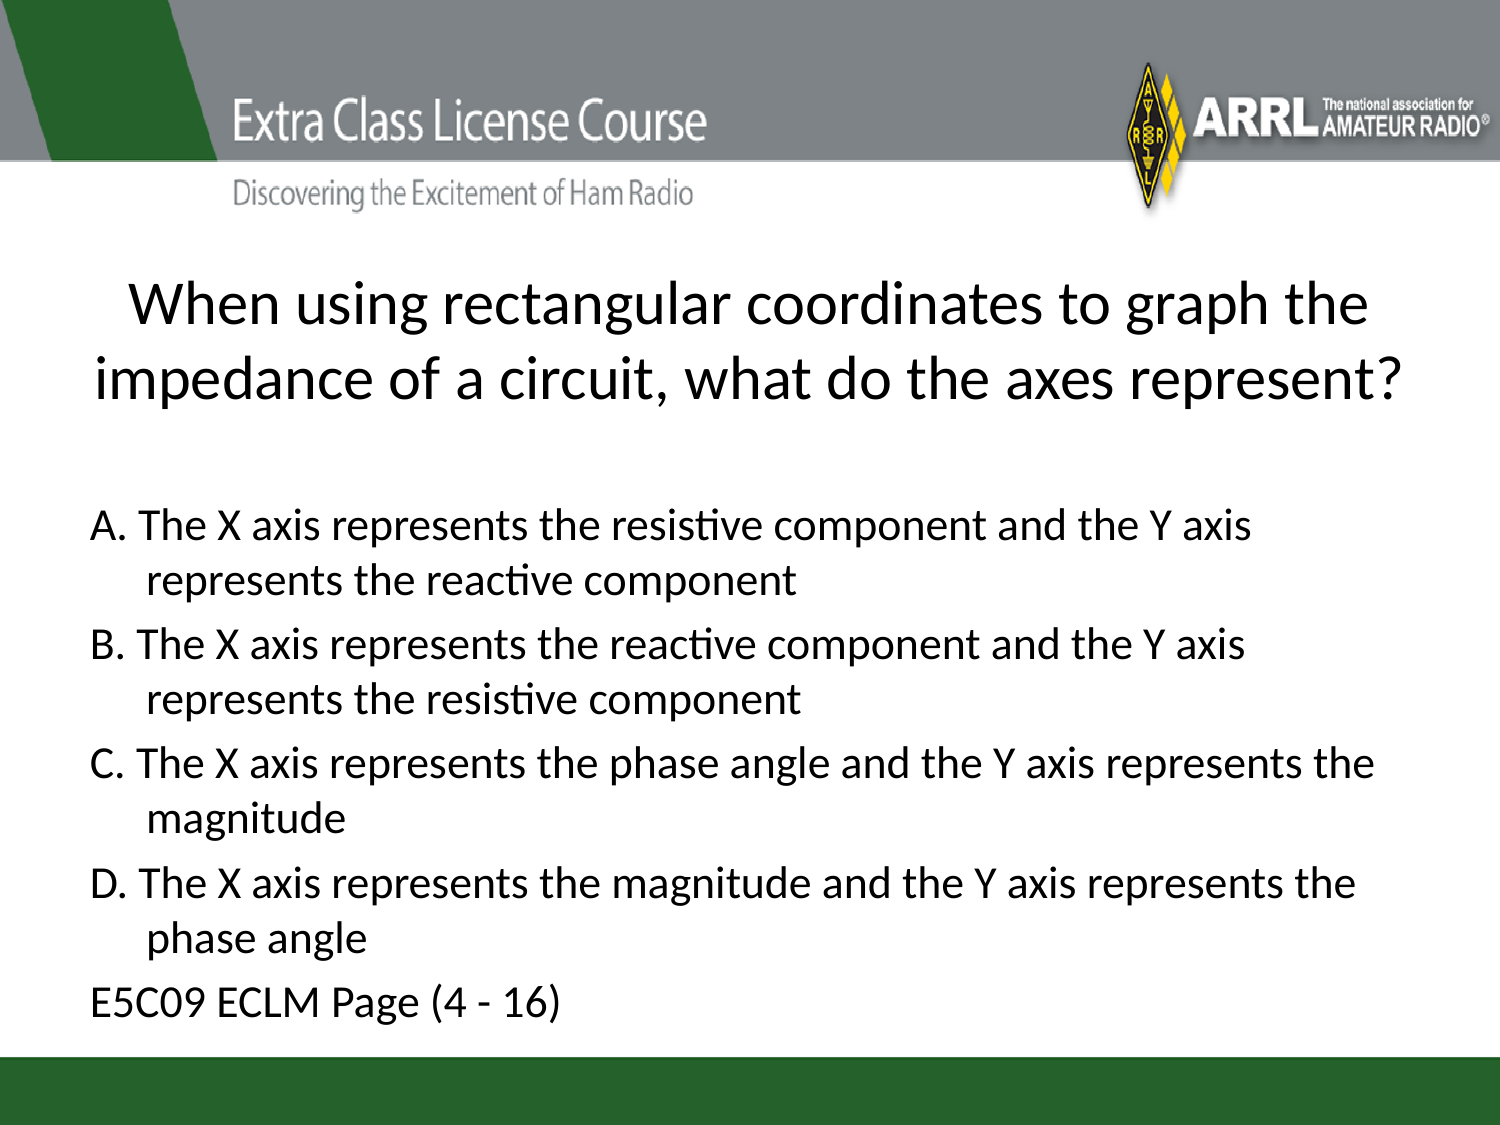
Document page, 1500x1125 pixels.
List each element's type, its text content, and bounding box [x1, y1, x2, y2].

title When using rectangular coordinates to graph the impedance of a circuit, what do the axes represent? [75, 254, 1425, 435]
picture [0, 0, 1500, 1125]
list A. The X axis represents the resistive component and the Y axis represents the reactive component B. The X axis represents the reactive component and the Y axis represents the resistive component C. The X axis represents the phase angle and the Y axis represents the magnitude D. The X axis represents the magnitude and the Y axis represents the phase angle E5C09 ECLM Page (4 - 16) [75, 487, 1425, 1005]
